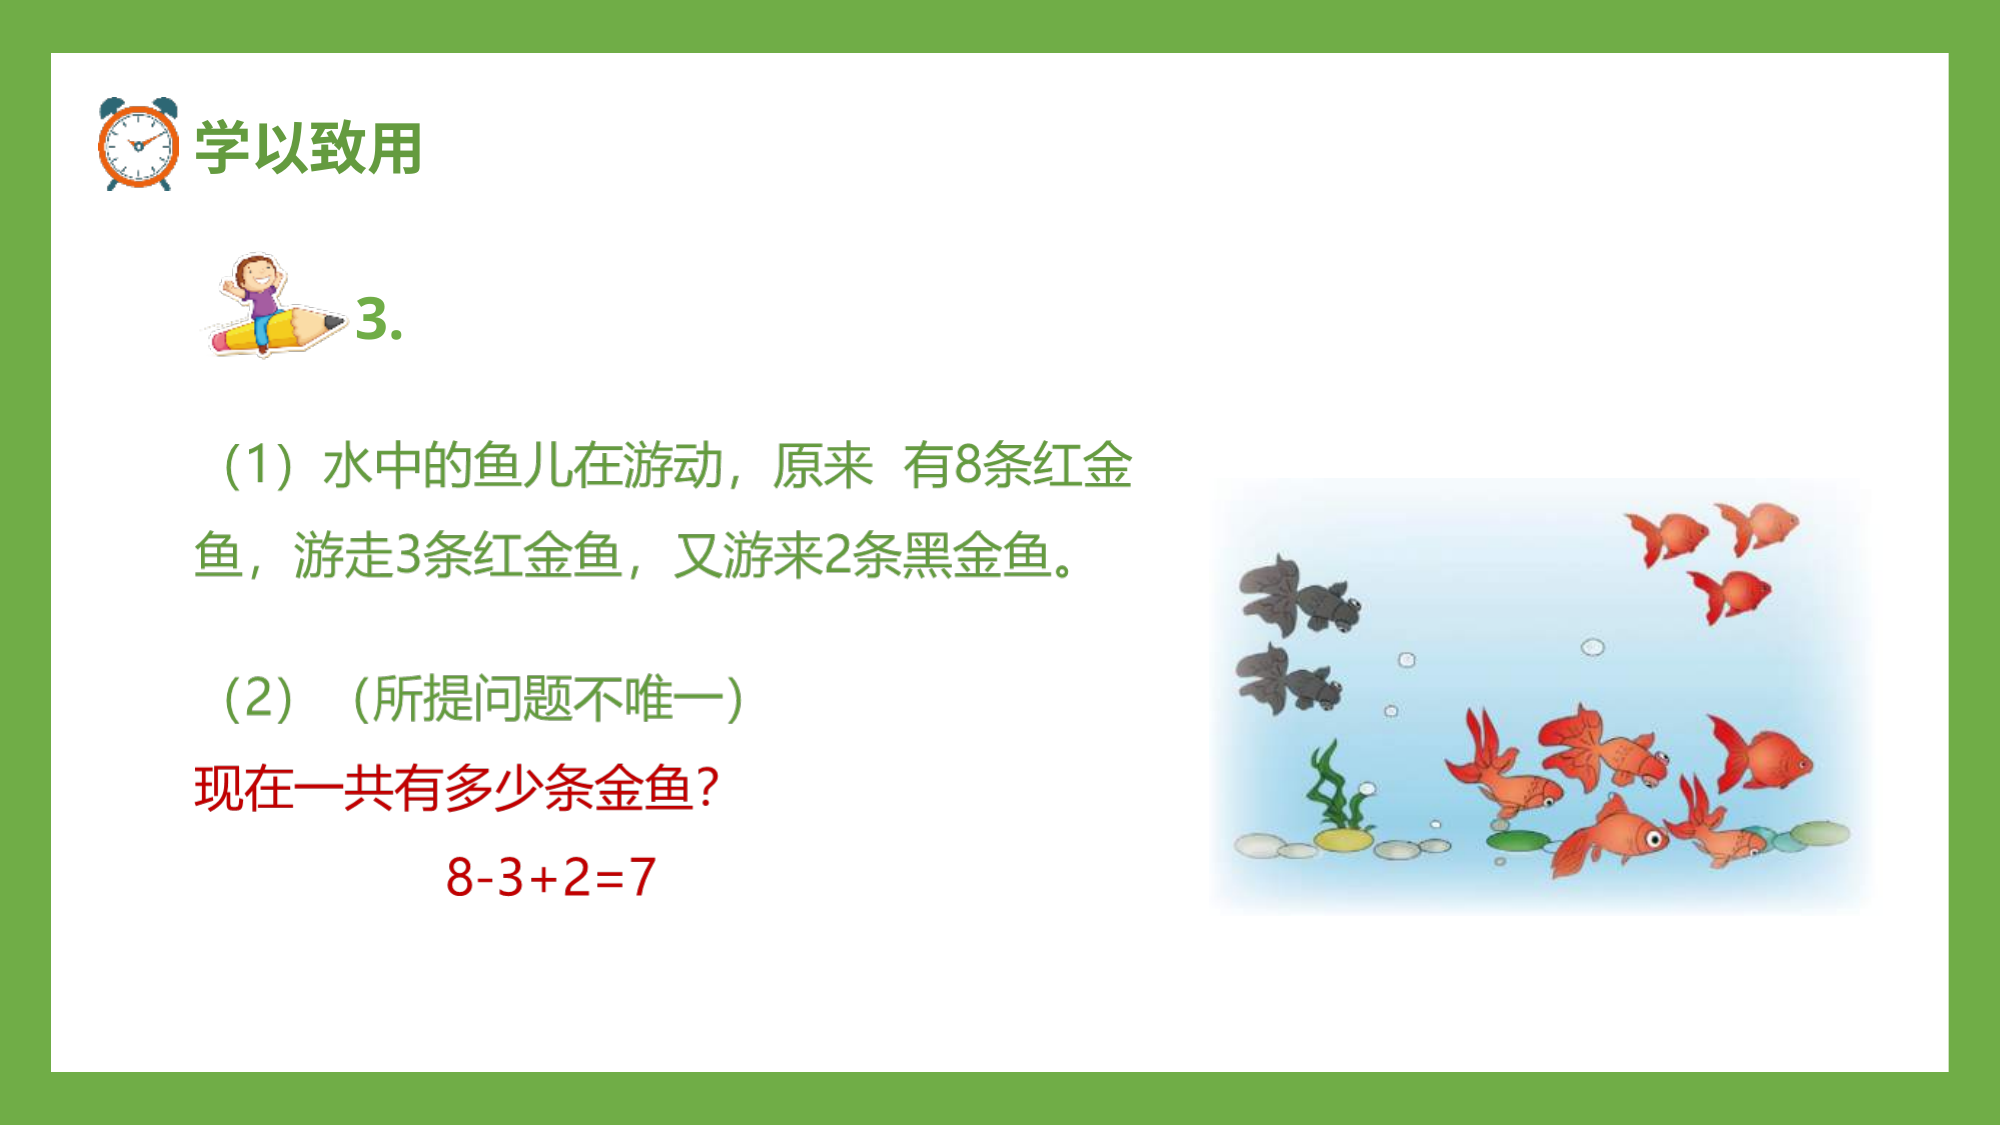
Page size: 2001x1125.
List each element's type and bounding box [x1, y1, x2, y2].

picture [163, 406, 1185, 938]
picture [1209, 478, 1883, 916]
text_box [97, 97, 554, 191]
text_box [178, 239, 1478, 394]
